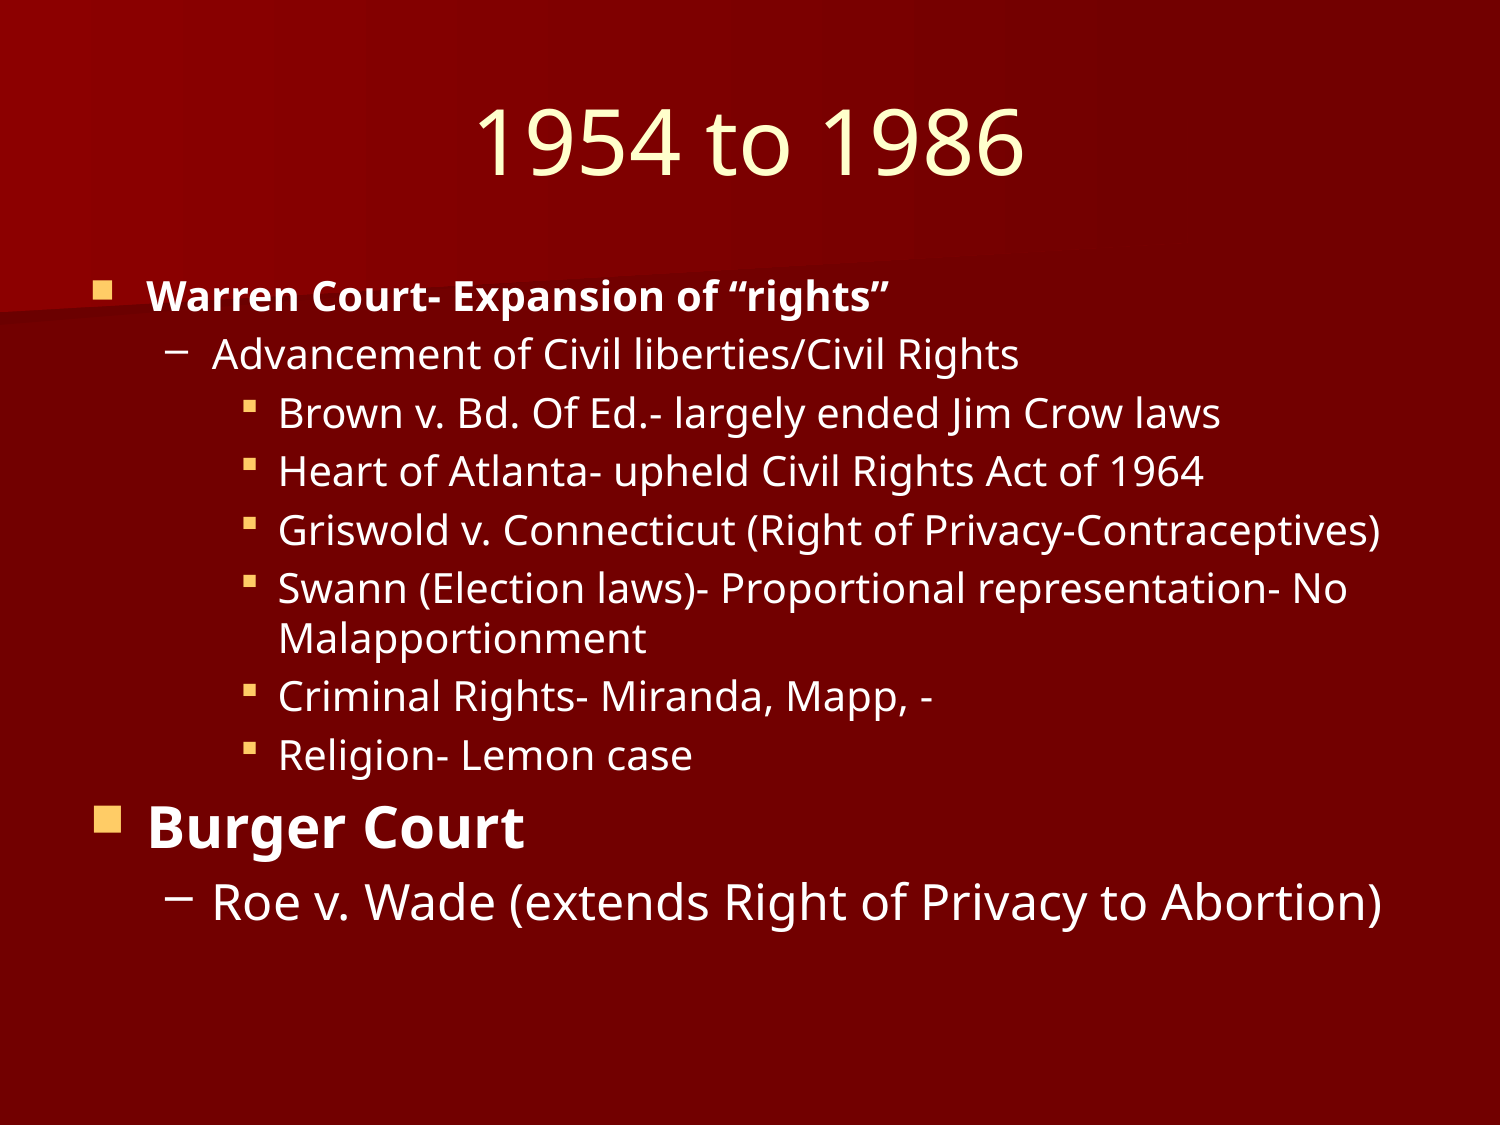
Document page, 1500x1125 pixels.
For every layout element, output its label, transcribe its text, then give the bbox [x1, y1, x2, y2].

list Warren Court- Expansion of “rights” Advancement of Civil liberties/Civil Rights Brown v. Bd. Of Ed.- largely ended Jim Crow laws Heart of Atlanta- upheld Civil Rights Act of 1964 Griswold v. Connecticut (Right of Privacy-Contraceptives) Swann (Election laws)- Proportional representation- No Malapportionment Criminal Rights- Miranda, Mapp, - Religion- Lemon case Burger Court Roe v. Wade (extends Right of Privacy to Abortion) [74, 262, 1426, 1001]
title 1954 to 1986 [74, 44, 1426, 233]
